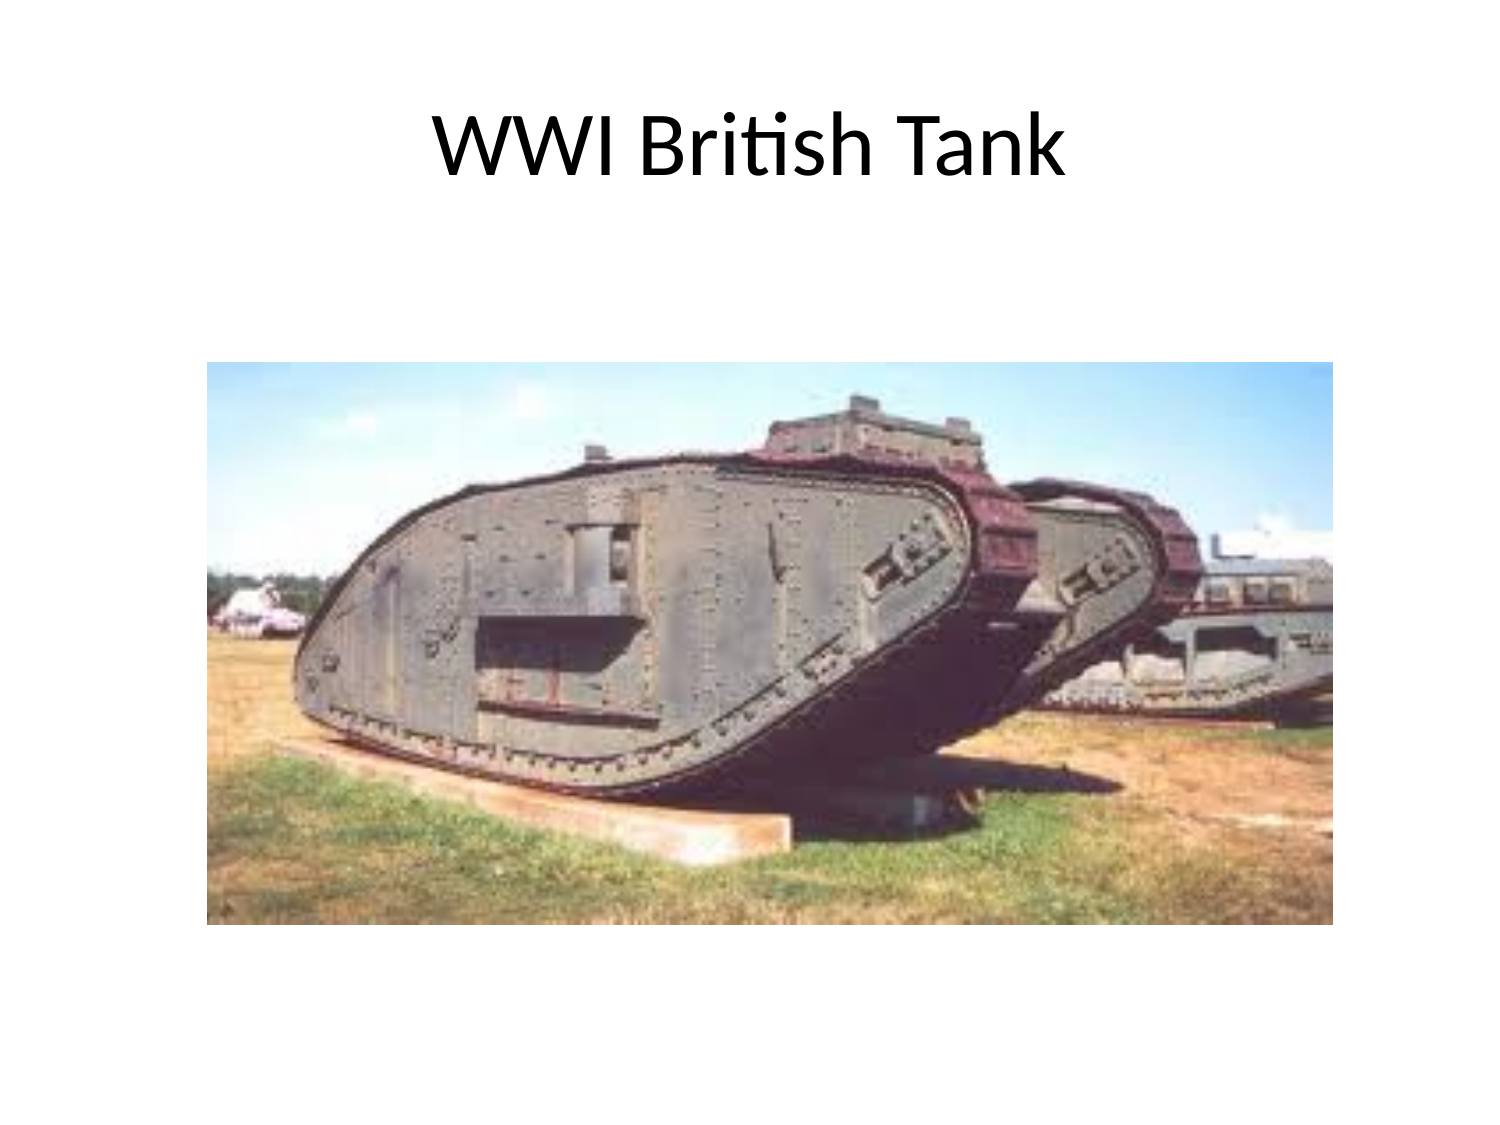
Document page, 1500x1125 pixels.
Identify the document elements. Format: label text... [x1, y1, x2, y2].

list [207, 362, 1333, 926]
title WWI British Tank [75, 45, 1425, 233]
